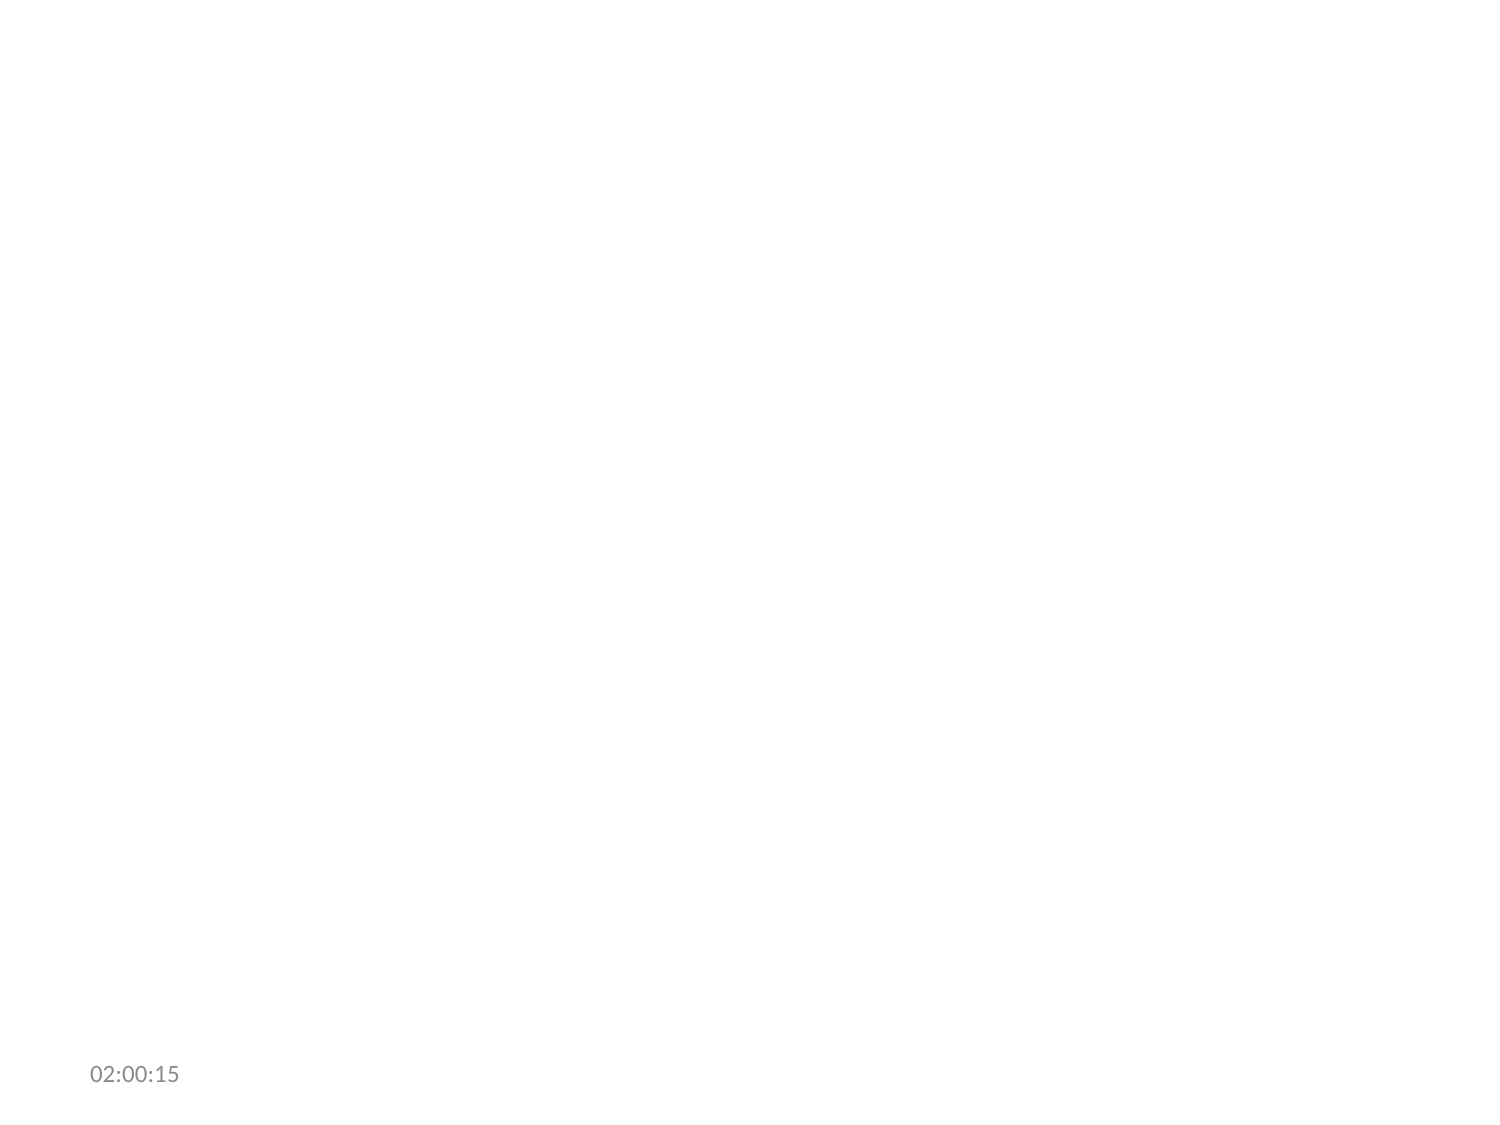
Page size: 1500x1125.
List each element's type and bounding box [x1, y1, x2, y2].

slide_number [75, 1042, 425, 1103]
